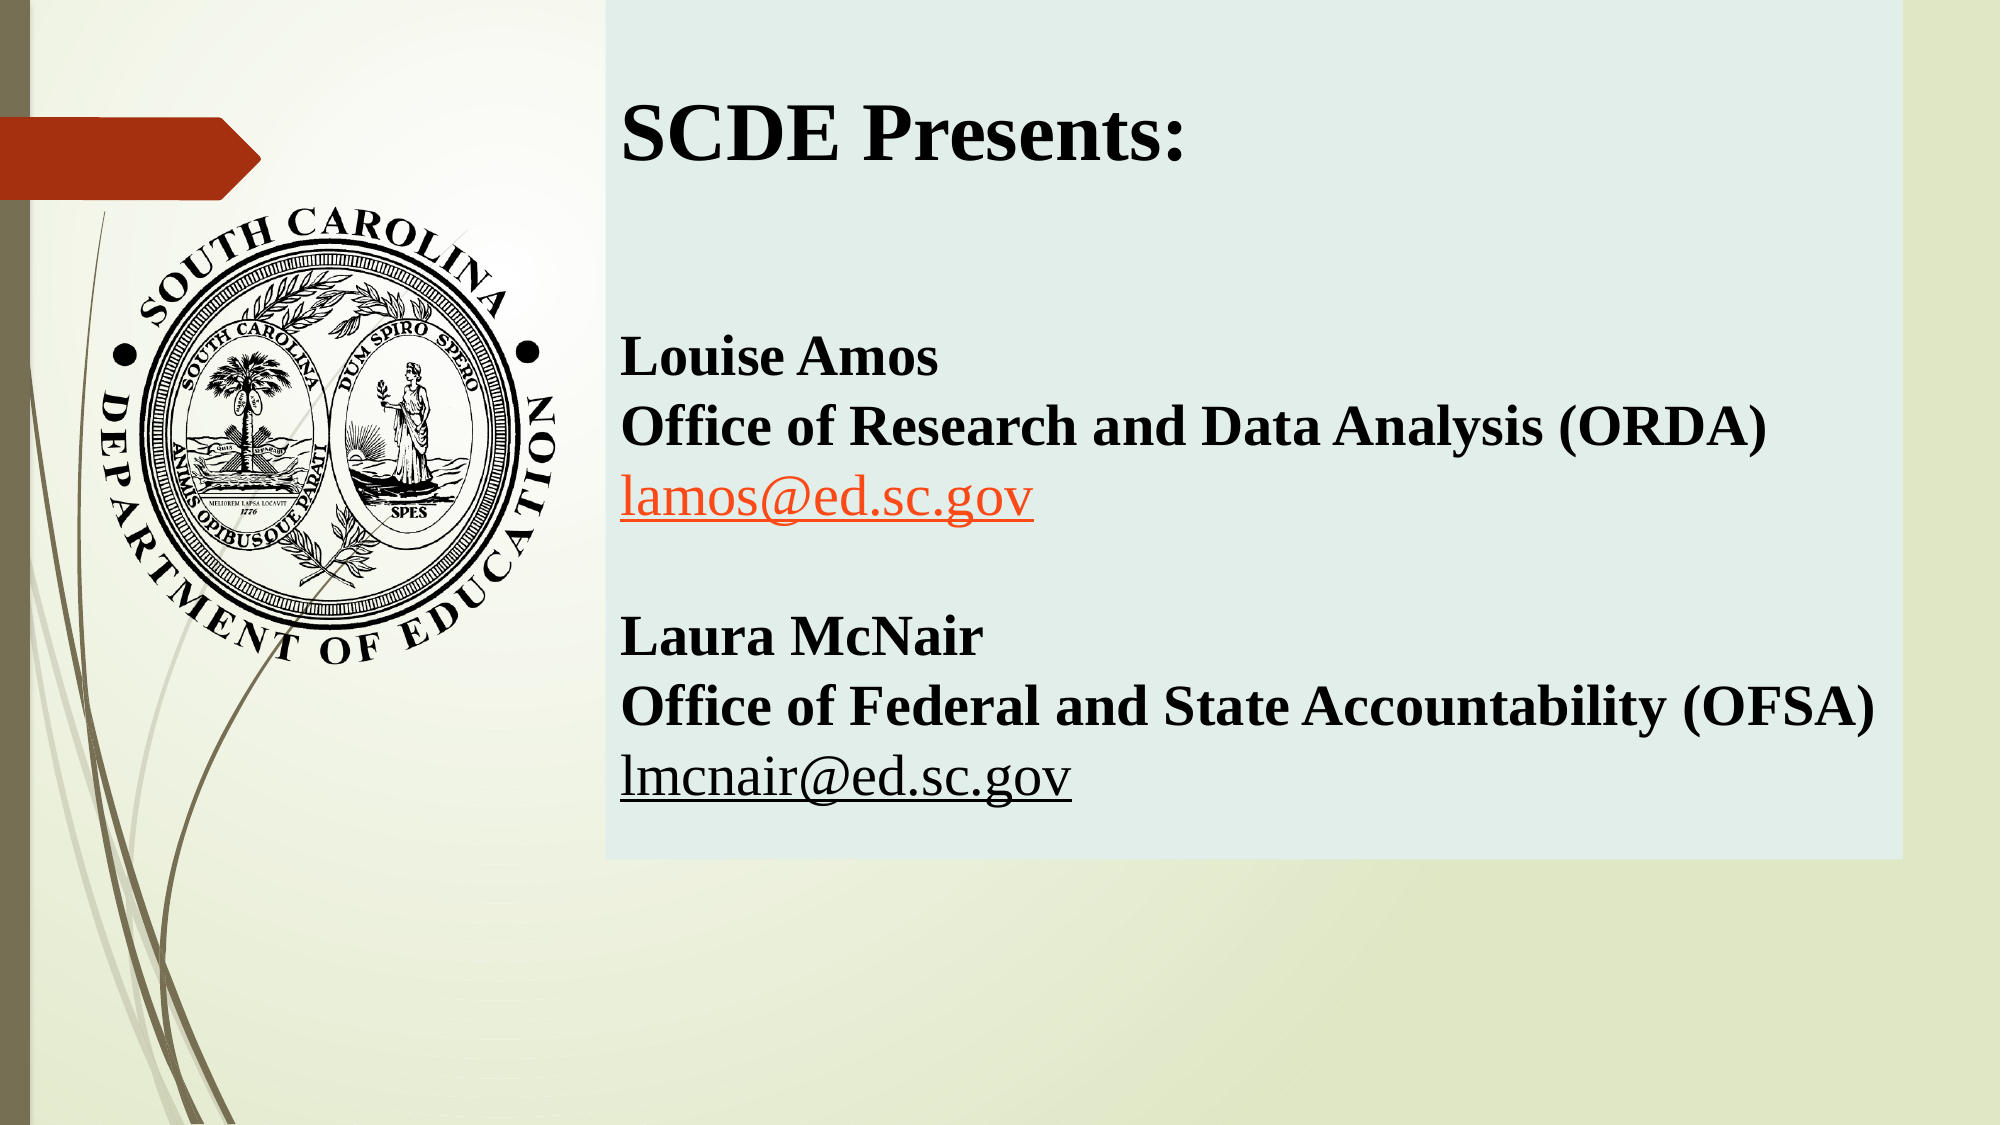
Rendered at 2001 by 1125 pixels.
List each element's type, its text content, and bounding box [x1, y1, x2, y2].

text_box SCDE Presents: Louise Amos Office of Research and Data Analysis (ORDA) lamos@ed.sc.gov Laura McNair Office of Federal and State Accountability (OFSA) lmcnair@ed.sc.gov [605, 0, 1904, 860]
picture [87, 197, 570, 672]
